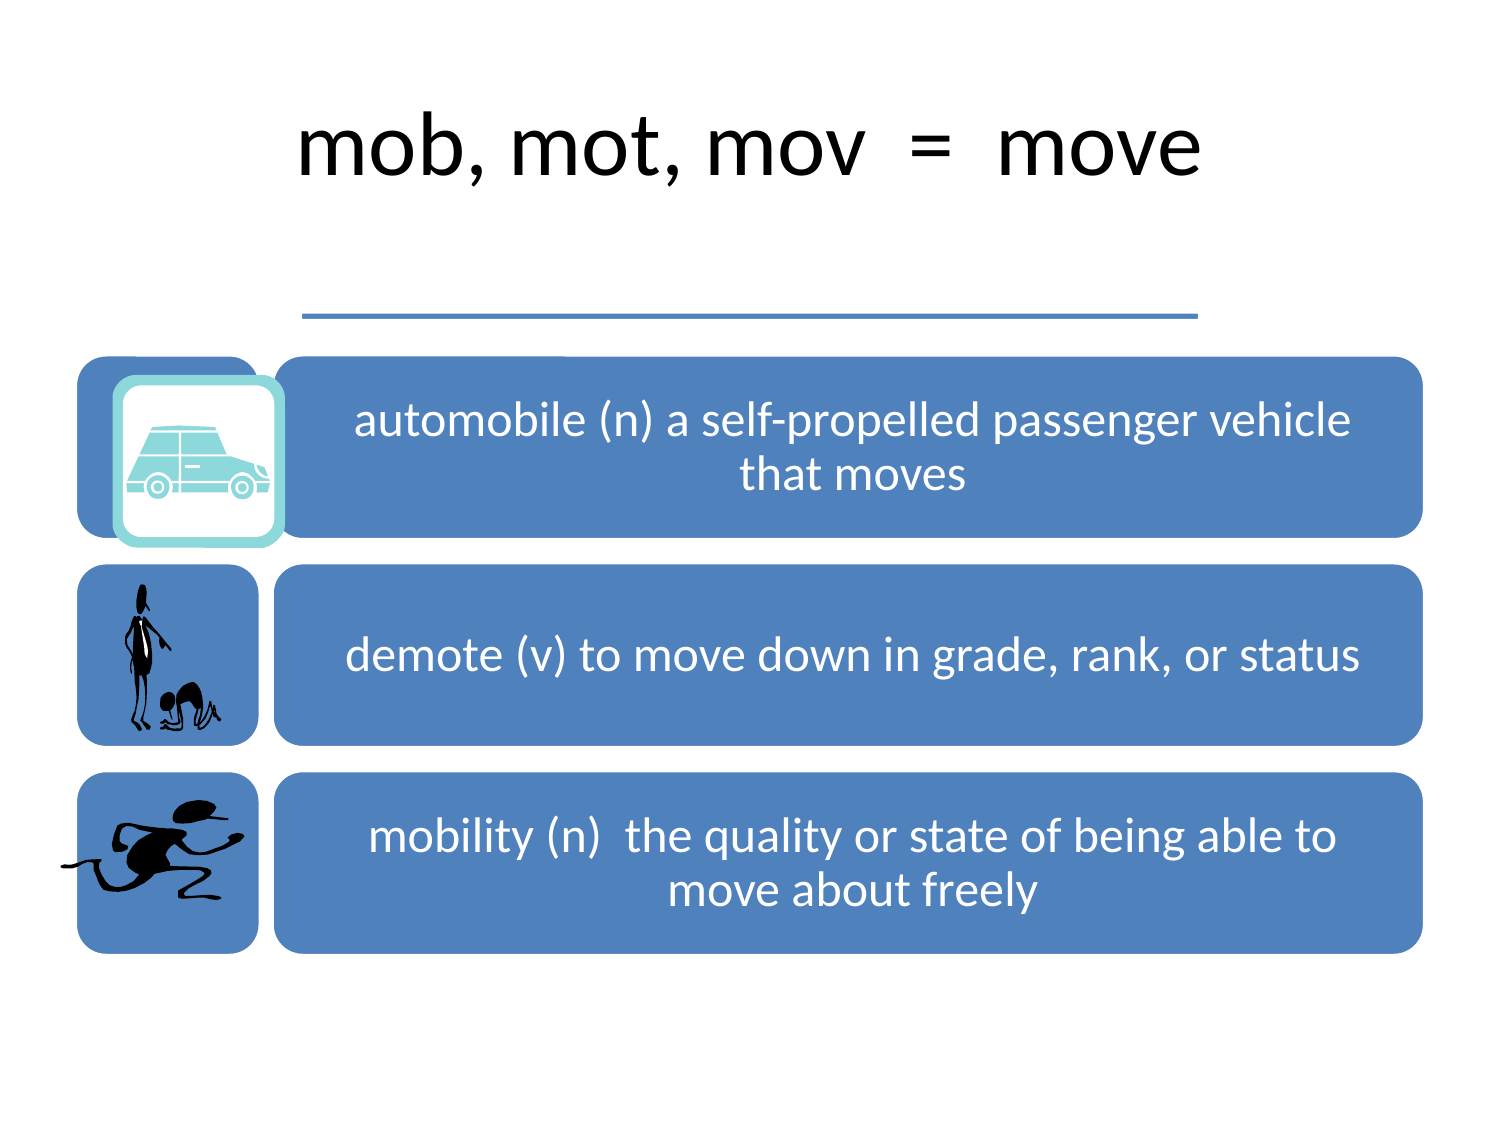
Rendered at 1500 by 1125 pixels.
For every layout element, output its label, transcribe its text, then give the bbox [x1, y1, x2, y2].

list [74, 262, 1426, 1006]
picture [60, 799, 245, 901]
picture [124, 584, 222, 732]
title mob, mot, mov = move [75, 45, 1425, 233]
picture [112, 374, 287, 549]
